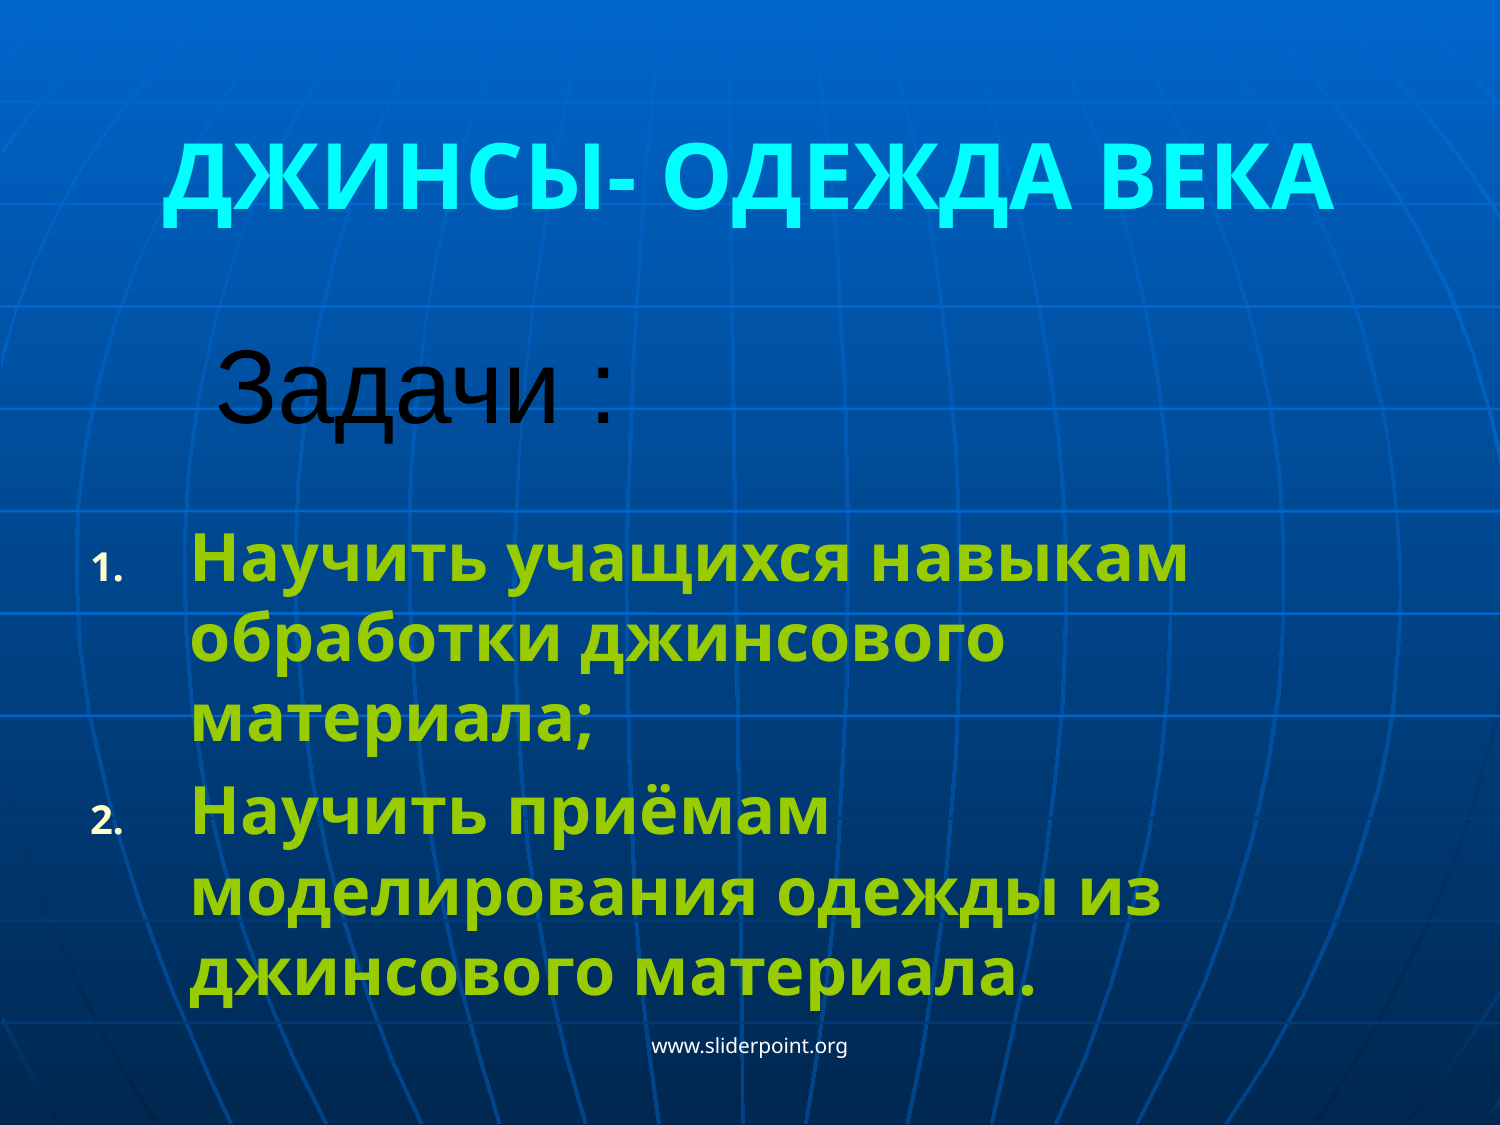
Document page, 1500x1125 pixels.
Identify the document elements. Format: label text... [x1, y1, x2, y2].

list Научить учащихся навыкам обработки джинсового материала; Научить приёмам моделирования одежды из джинсового материала. [74, 444, 1426, 1006]
footer www.sliderpoint.org [512, 1024, 988, 1101]
title ДЖИНСЫ- ОДЕЖДА ВЕКА [74, 77, 1426, 268]
